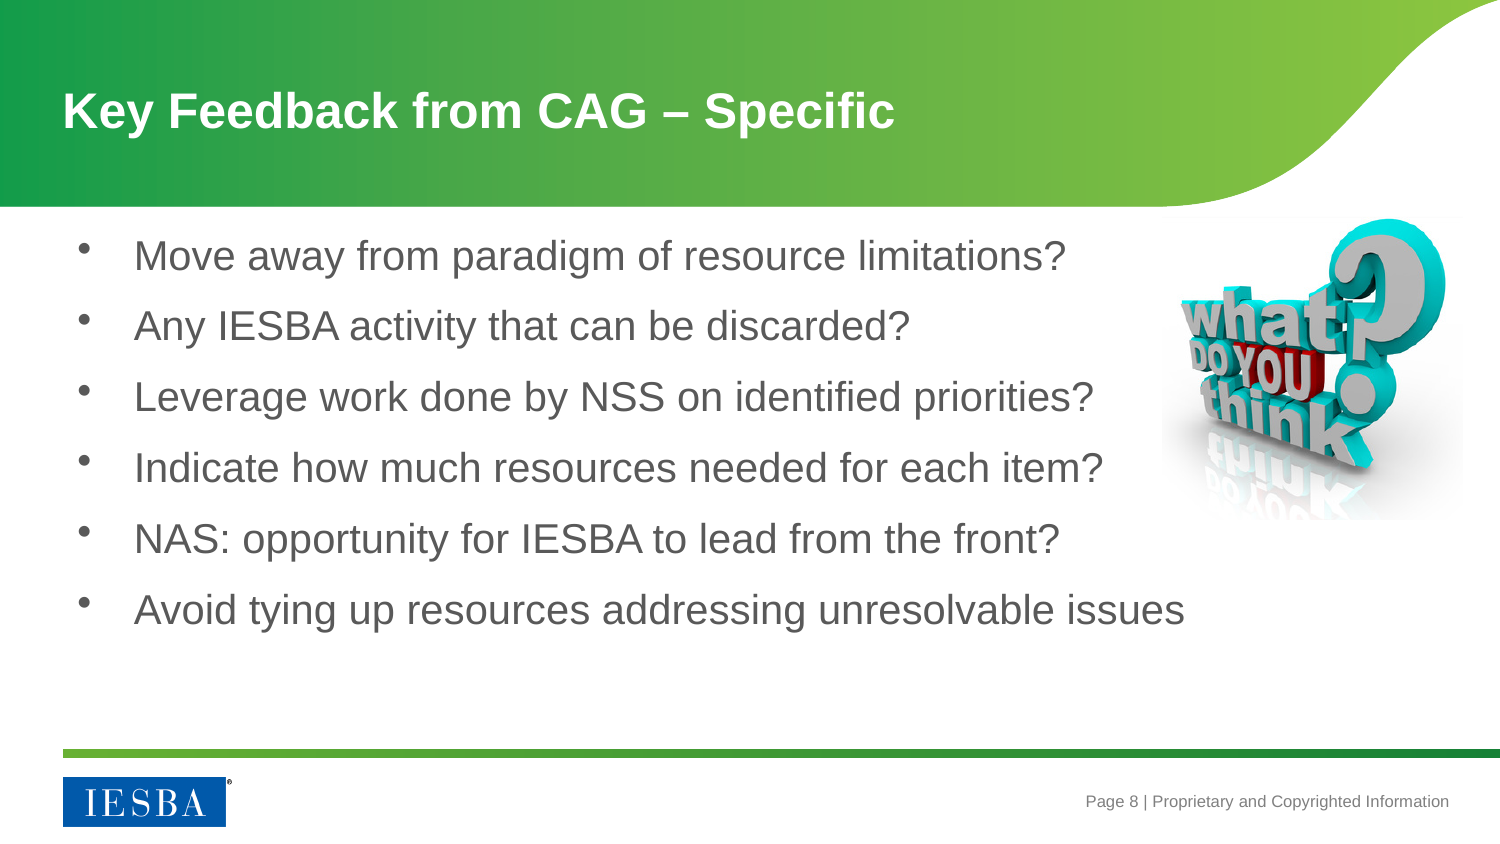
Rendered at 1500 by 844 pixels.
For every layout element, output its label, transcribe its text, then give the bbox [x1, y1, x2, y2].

picture [0, 0, 1500, 207]
list Move away from paradigm of resource limitations? Any IESBA activity that can be discarded? Leverage work done by NSS on identified priorities? Indicate how much resources needed for each item? NAS: opportunity for IESBA to lead from the front? Avoid tying up resources addressing unresolvable issues [62, 220, 1450, 747]
picture [63, 777, 232, 827]
picture [1162, 209, 1463, 521]
title Key Feedback from CAG – Specific [62, 75, 1300, 142]
